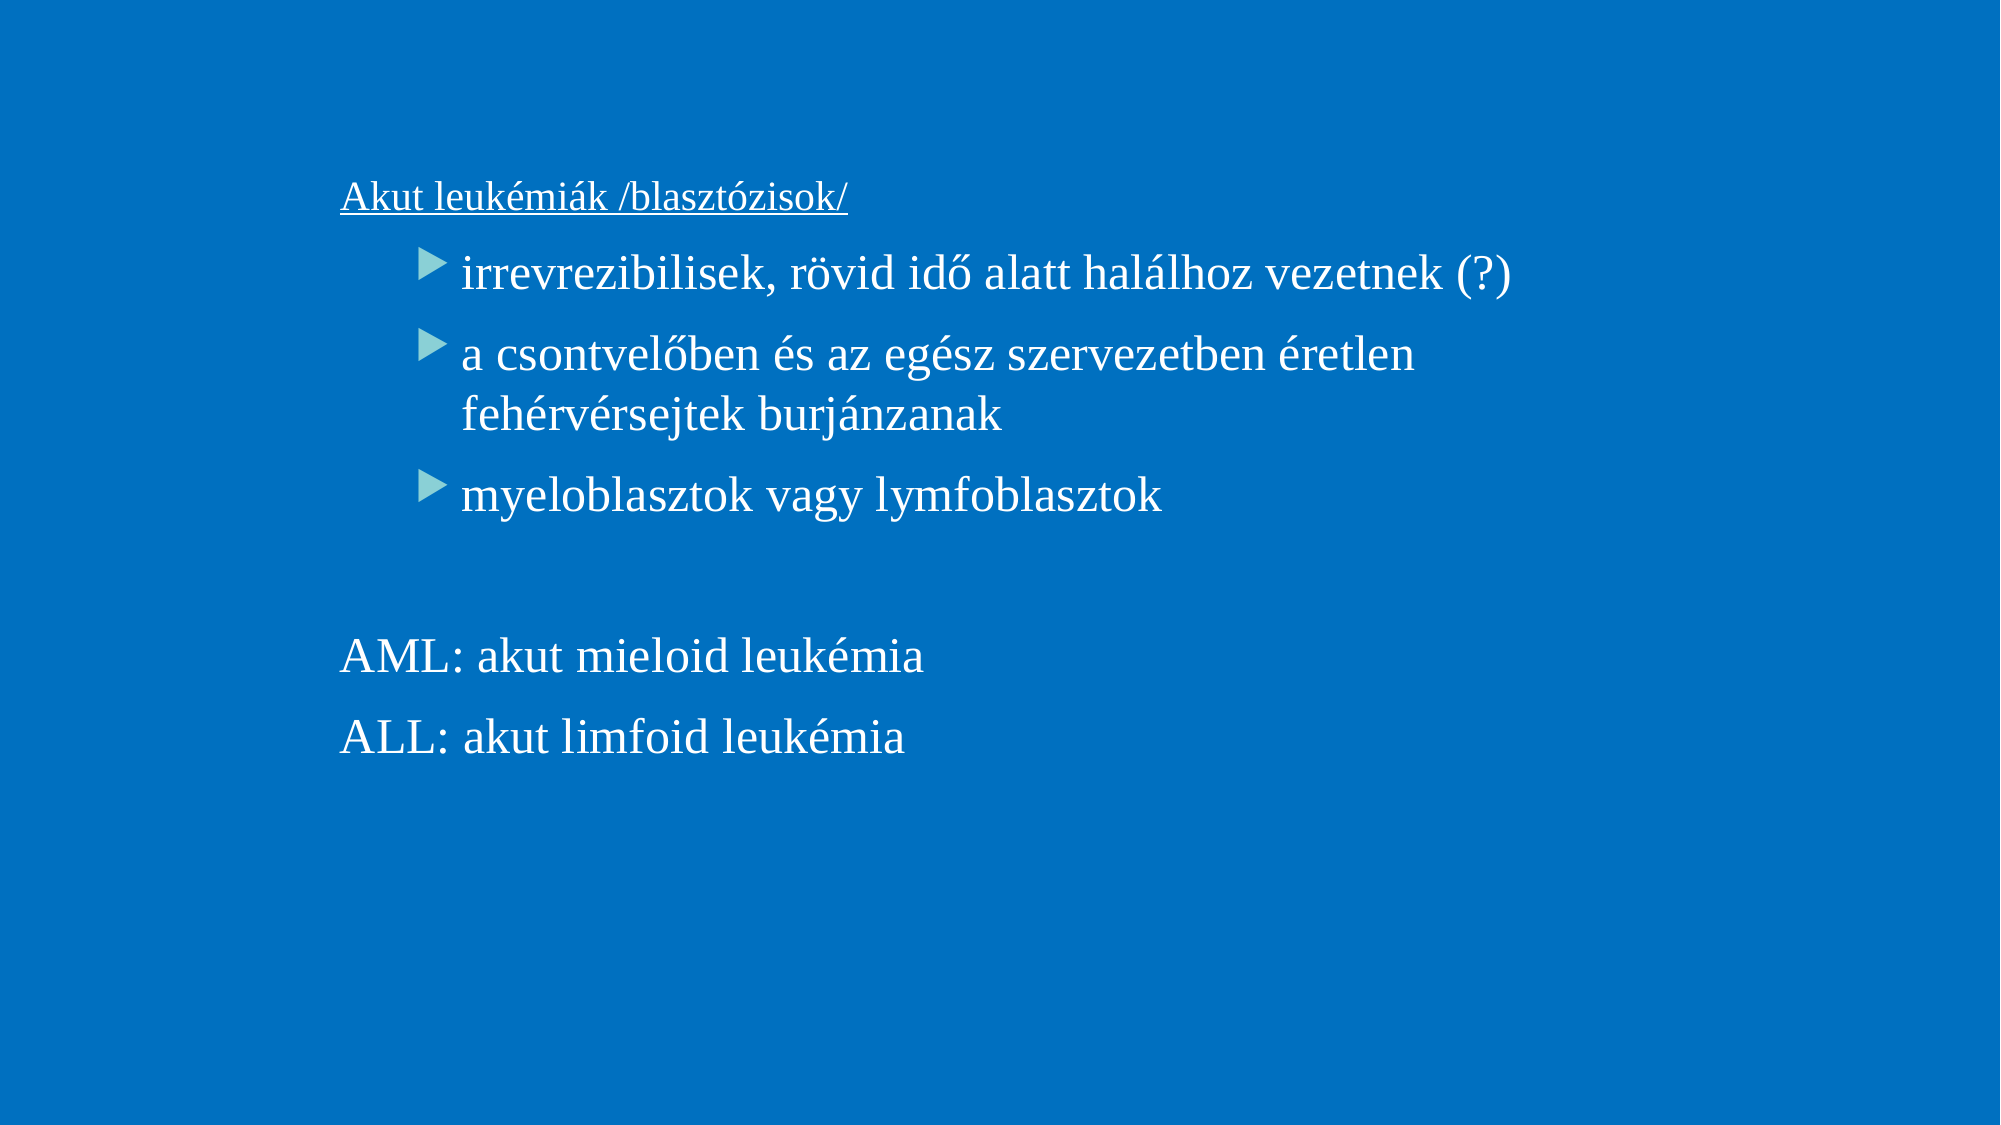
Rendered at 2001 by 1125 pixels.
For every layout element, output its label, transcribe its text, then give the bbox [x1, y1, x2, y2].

list Akut leukémiák /blasztózisok/ irrevrezibilisek, rövid idő alatt halálhoz vezetnek (?) a csontvelőben és az egész szervezetben éretlen fehérvérsejtek burjánzanak myeloblasztok vagy lymfoblasztok AML: akut mieloid leukémia ALL: akut limfoid leukémia [324, 160, 1675, 1005]
